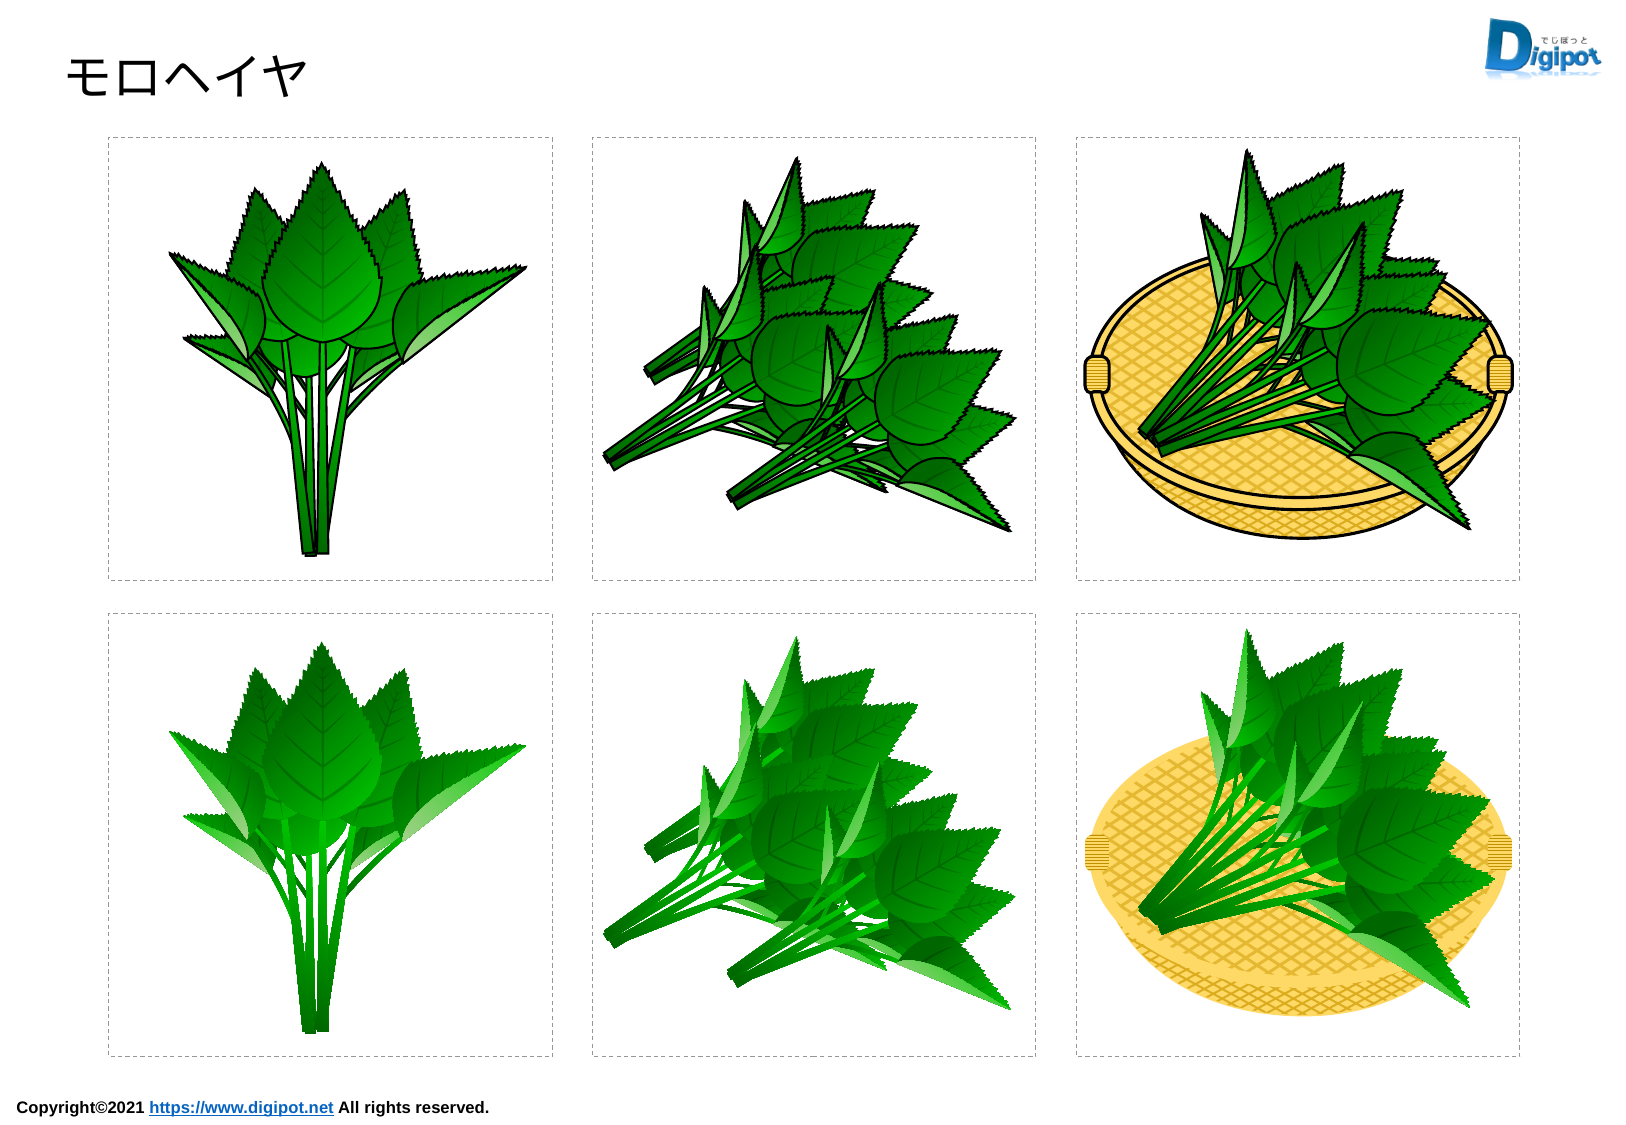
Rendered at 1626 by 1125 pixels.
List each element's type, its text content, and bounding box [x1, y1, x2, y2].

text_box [604, 671, 1035, 1063]
text_box モロヘイヤ [47, 38, 326, 113]
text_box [1084, 184, 1514, 570]
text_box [1084, 662, 1514, 1048]
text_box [187, 641, 525, 1032]
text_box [187, 163, 525, 554]
picture [1485, 18, 1602, 82]
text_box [604, 193, 1035, 585]
